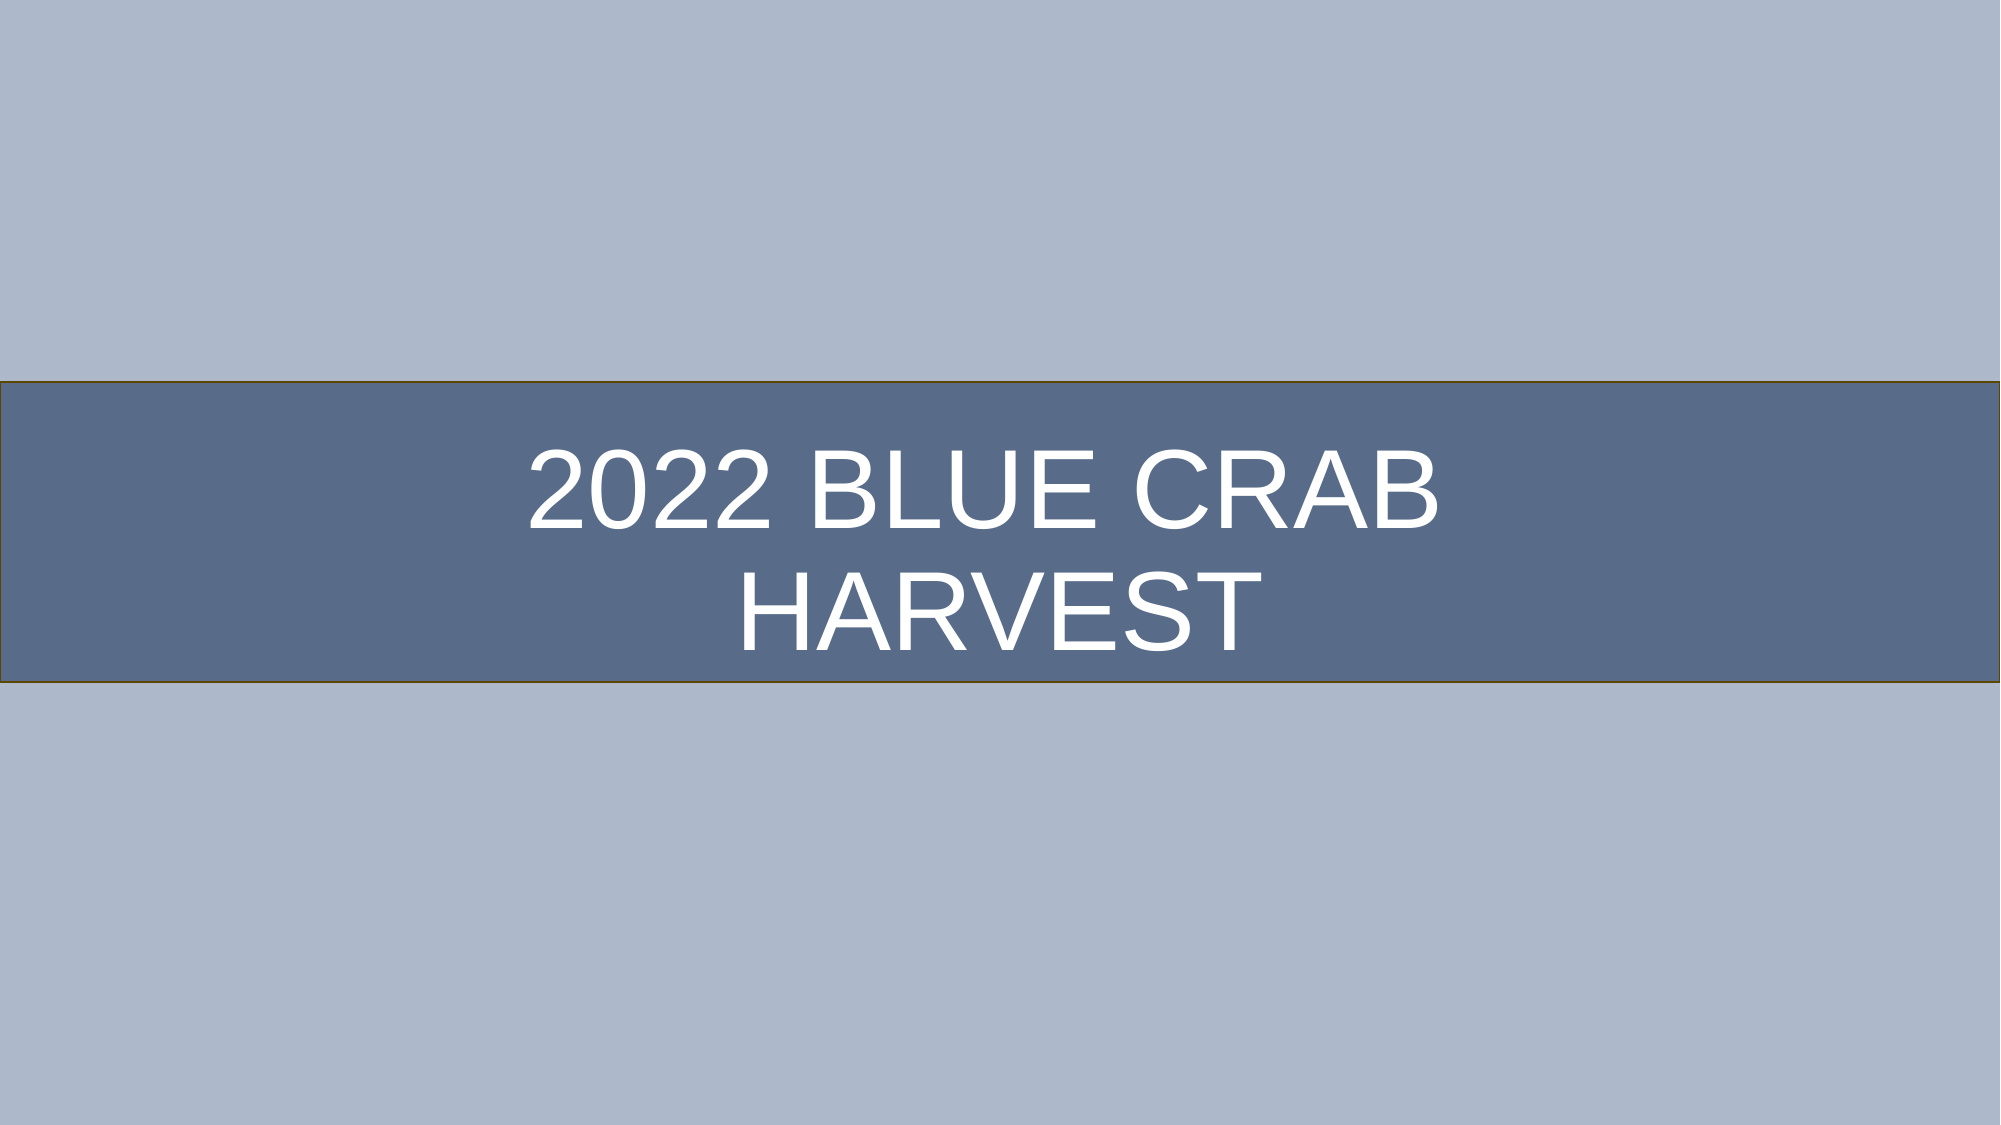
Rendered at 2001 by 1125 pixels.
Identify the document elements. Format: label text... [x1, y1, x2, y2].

text_box [0, 381, 2000, 683]
title 2022 Blue crab harvest [236, 411, 1764, 682]
